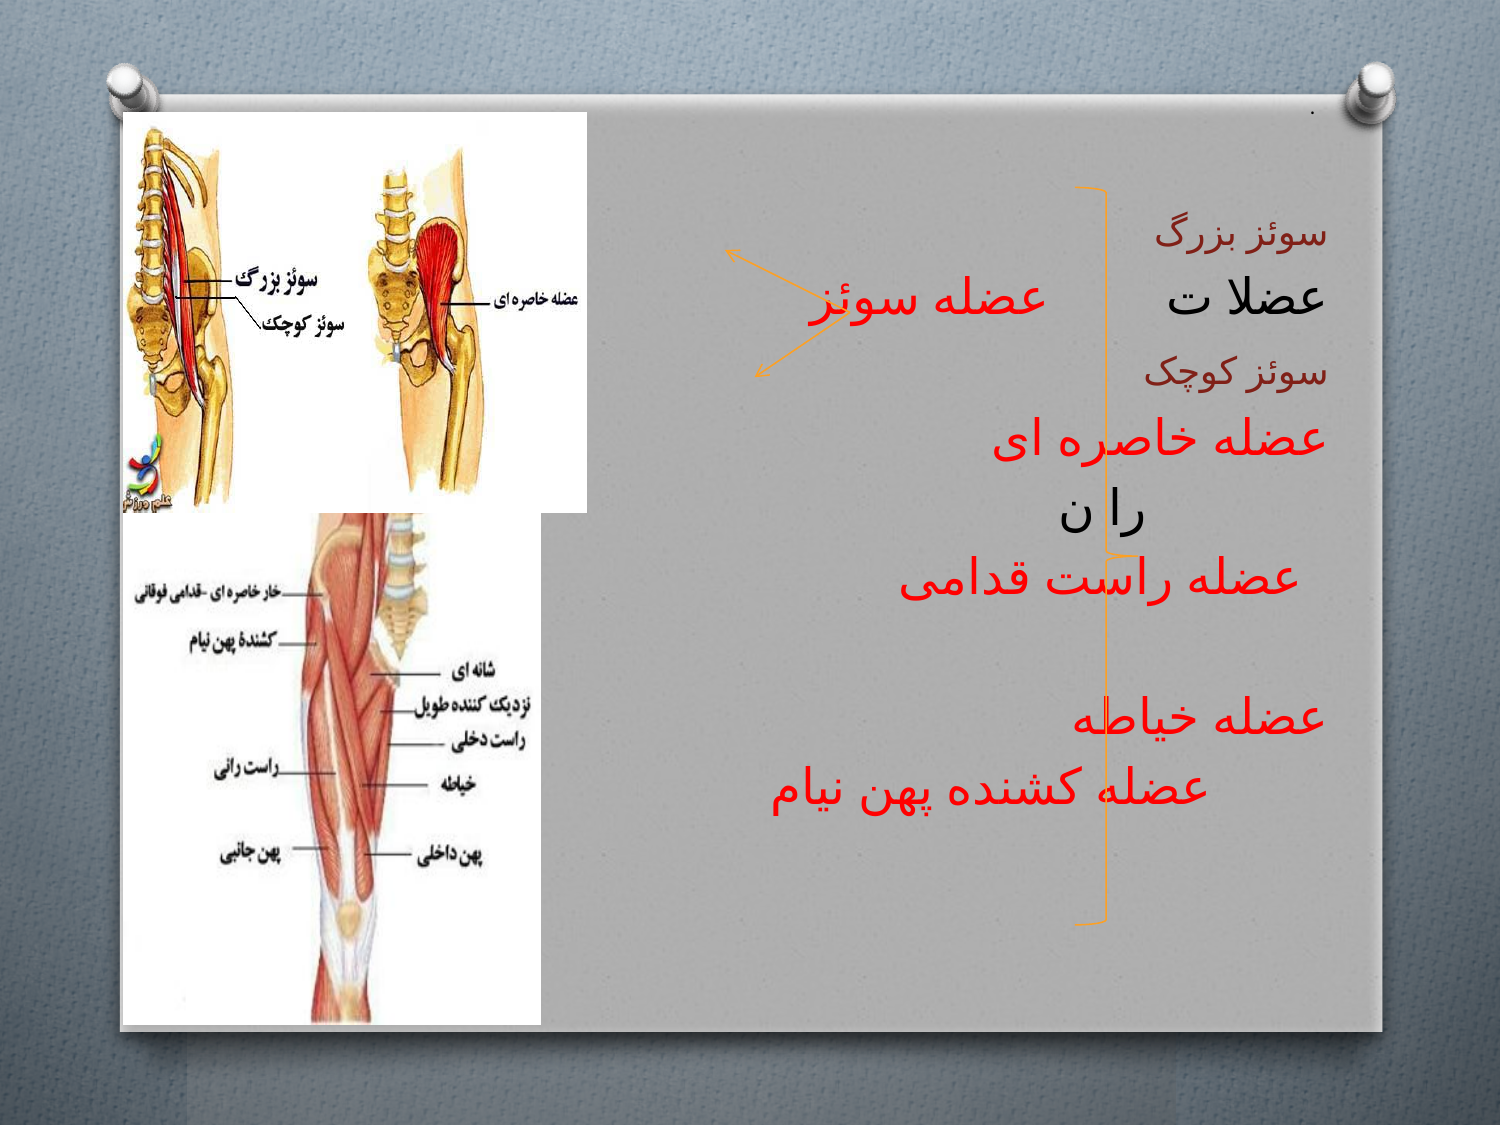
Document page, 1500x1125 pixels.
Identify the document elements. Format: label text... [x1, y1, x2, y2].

title . [187, 87, 1331, 150]
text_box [724, 249, 851, 313]
text_box [1074, 186, 1139, 926]
list سوئز بزرگ عضلا ت عضله سوئز سوئز کوچک عضله خاصره ای را ن عضله راست قدامی عضله خیاطه عضله کشنده پهن نیام [542, 187, 1344, 988]
picture [75, 29, 587, 1026]
picture [1317, 35, 1439, 156]
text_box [754, 319, 851, 378]
